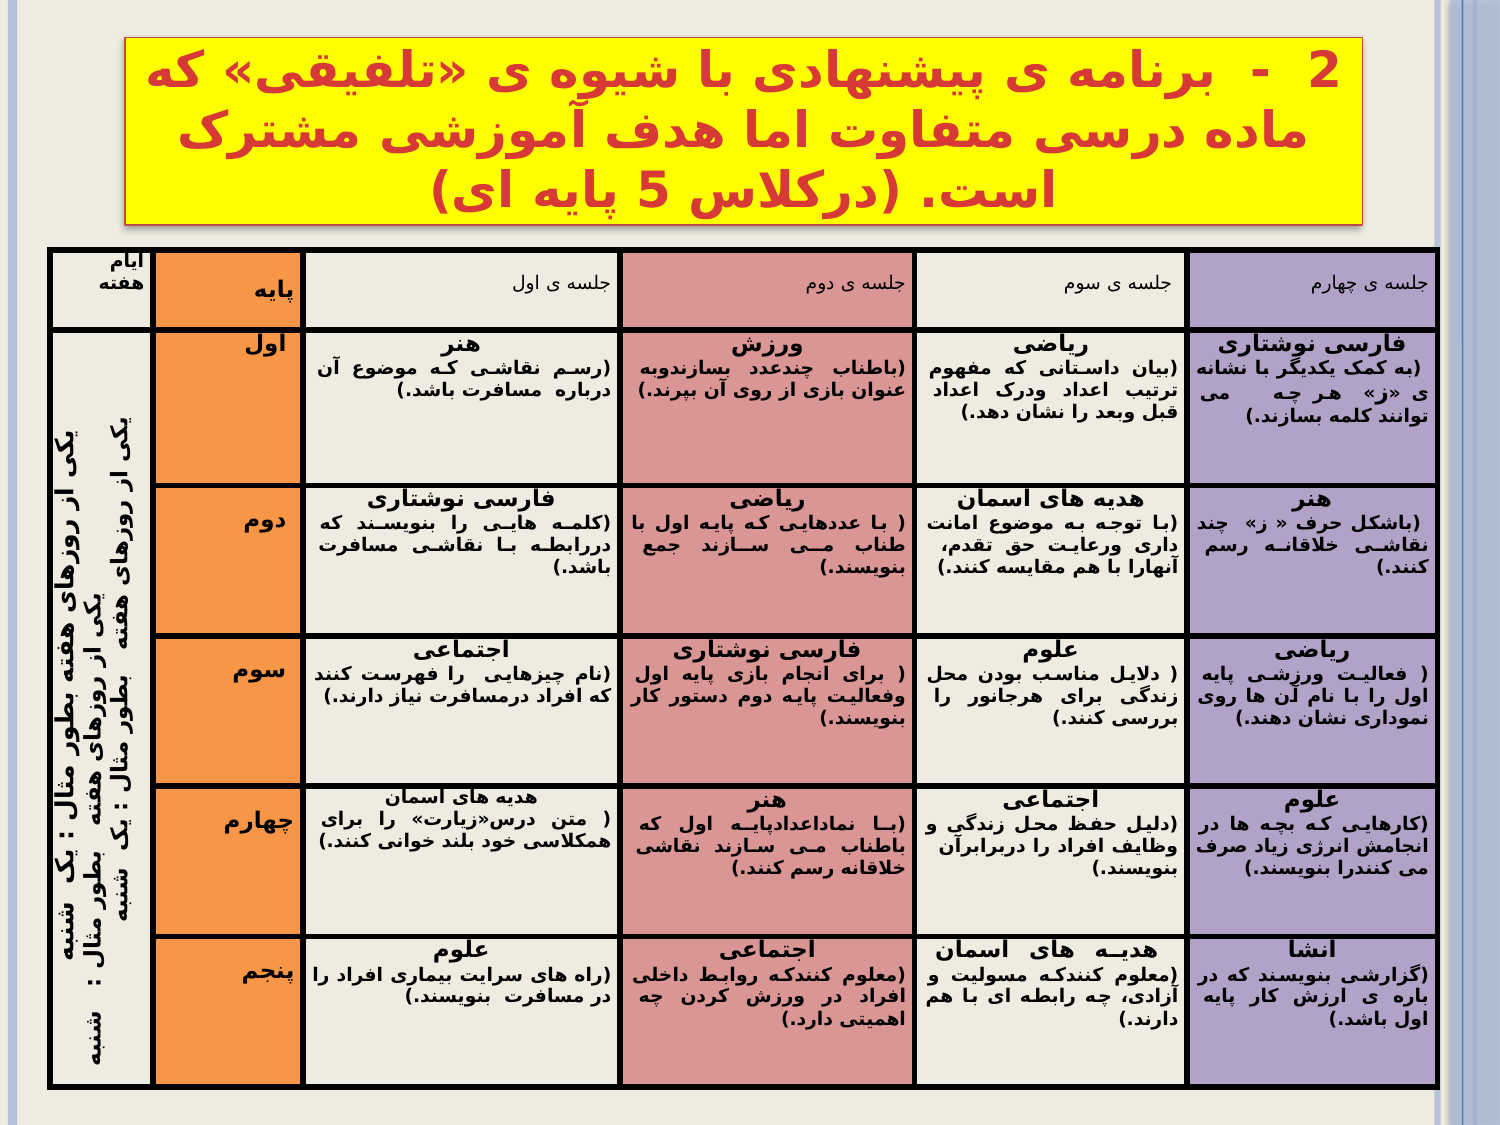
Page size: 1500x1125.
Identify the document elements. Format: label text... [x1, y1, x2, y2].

table_cell هدیه های آسمان (معلوم کنندکه مسولیت و آزادی، چه رابطه ای با هم دارند.) [917, 939, 1184, 1084]
table_header جلسه ی دوم [623, 253, 912, 327]
table_cell پنجم [156, 939, 300, 1084]
table_header ایام هفته [53, 253, 150, 327]
table_cell اجتماعی (دلیل حفظ محل زندگی و وظایف افراد را دربرابرآن بنویسند.) [917, 789, 1184, 934]
table_cell انشا (گزارشی بنویسند که در باره ی ارزش کار پایه اول باشد.) [1190, 939, 1435, 1084]
table_cell هدیه های آسمان (با توجه به موضوع امانت داری ورعایت حق تقدم، آنهارا با هم مقایسه کنند.) [917, 488, 1184, 633]
table_cell ورزش (باطناب چندعدد بسازندوبه عنوان بازی از روی آن بپرند.) [623, 333, 912, 483]
table_cell اول [156, 333, 300, 483]
table_cell فارسی نوشتاری (به کمک یکدیگر با نشانه ی «ز» هر چه می توانند کلمه بسازند.) [1190, 333, 1435, 483]
table_cell هنر (باشکل حرف « ز» چند نقاشی خلاقانه رسم کنند.) [1190, 488, 1435, 633]
table_cell فارسی نوشتاری ( برای انجام بازی پایه اول وفعالیت پایه دوم دستور کار بنویسند.) [623, 639, 912, 783]
table_header جلسه ی چهارم [1190, 253, 1435, 327]
table_cell سوم [156, 639, 300, 783]
table_cell دوم [156, 488, 300, 633]
table_cell علوم (راه های سرایت بیماری افراد را در مسافرت بنویسند.) [306, 939, 617, 1084]
table_header جلسه ی اول [306, 253, 617, 327]
table_cell فارسی نوشتاری (کلمه هایی را بنویسند که دررابطه با نقاشی مسافرت باشد.) [306, 488, 617, 633]
table_cell اجتماعی (معلوم کنندکه روابط داخلی افراد در ورزش کردن چه اهمیتی دارد.) [623, 939, 912, 1084]
table_cell ریاضی ( با عددهایی که پایه اول با طناب می سازند جمع بنویسند.) [623, 488, 912, 633]
table_cell علوم ( دلایل مناسب بودن محل زندگی برای هرجانور را بررسی کنند.) [917, 639, 1184, 783]
table_cell هنر (با نماداعدادپایه اول که باطناب می سازند نقاشی خلاقانه رسم کنند.) [623, 789, 912, 934]
table_cell اجتماعی (نام چیزهایی را فهرست کنند که افراد درمسافرت نیاز دارند.) [306, 639, 617, 783]
title 2 - برنامه ی پیشنهادی با شیوه ی «تلفیقی» که ماده درسی متفاوت اما هدف آموزشی مشترک است. (درکلاس 5 پایه ای) [124, 37, 1363, 226]
table_header جلسه ی سوم [917, 253, 1184, 327]
table_cell هنر (رسم نقاشی که موضوع آن درباره مسافرت باشد.) [306, 333, 617, 483]
table_cell چهارم [156, 789, 300, 934]
table_cell ریاضی ( فعالیت ورزشی پایه اول را با نام آن ها روی نموداری نشان دهند.) [1190, 639, 1435, 783]
table_cell یکی از روزهای هفته بطور مثال : یک شنبه یکی از روزهای هفته بطور مثال : شنبه یکی از روزهای هفته بطور مثال : یک شنبه [53, 333, 150, 1084]
table_cell ریاضی (بیان داستانی که مفهوم ترتیب اعداد ودرک اعداد قبل وبعد را نشان دهد.) [917, 333, 1184, 483]
table_header پایه [156, 253, 300, 327]
table_cell علوم (کارهایی که بچه ها در انجامش انرژی زیاد صرف می کنندرا بنویسند.) [1190, 789, 1435, 934]
table_cell هدیه های آسمان ( متن درس«زیارت» را برای همکلاسی خود بلند خوانی کنند.) [306, 789, 617, 934]
